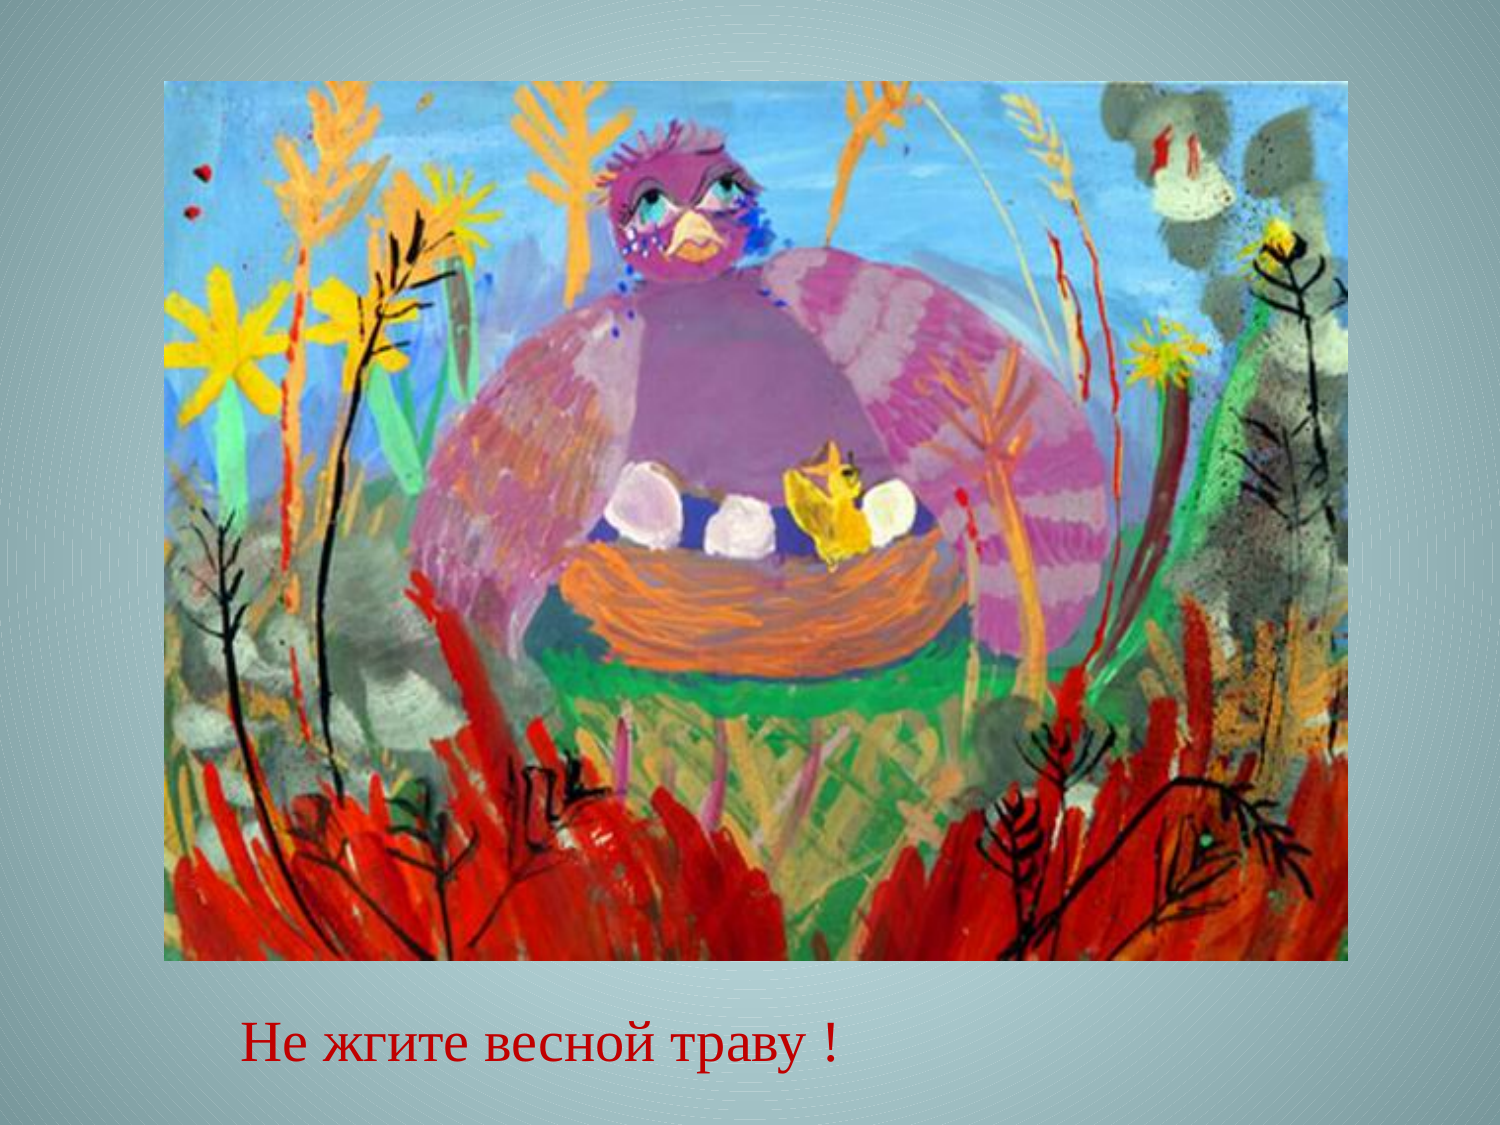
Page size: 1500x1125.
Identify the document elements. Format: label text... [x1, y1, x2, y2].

picture [163, 81, 1348, 962]
text_box Не жгите весной траву ! [226, 996, 856, 1081]
